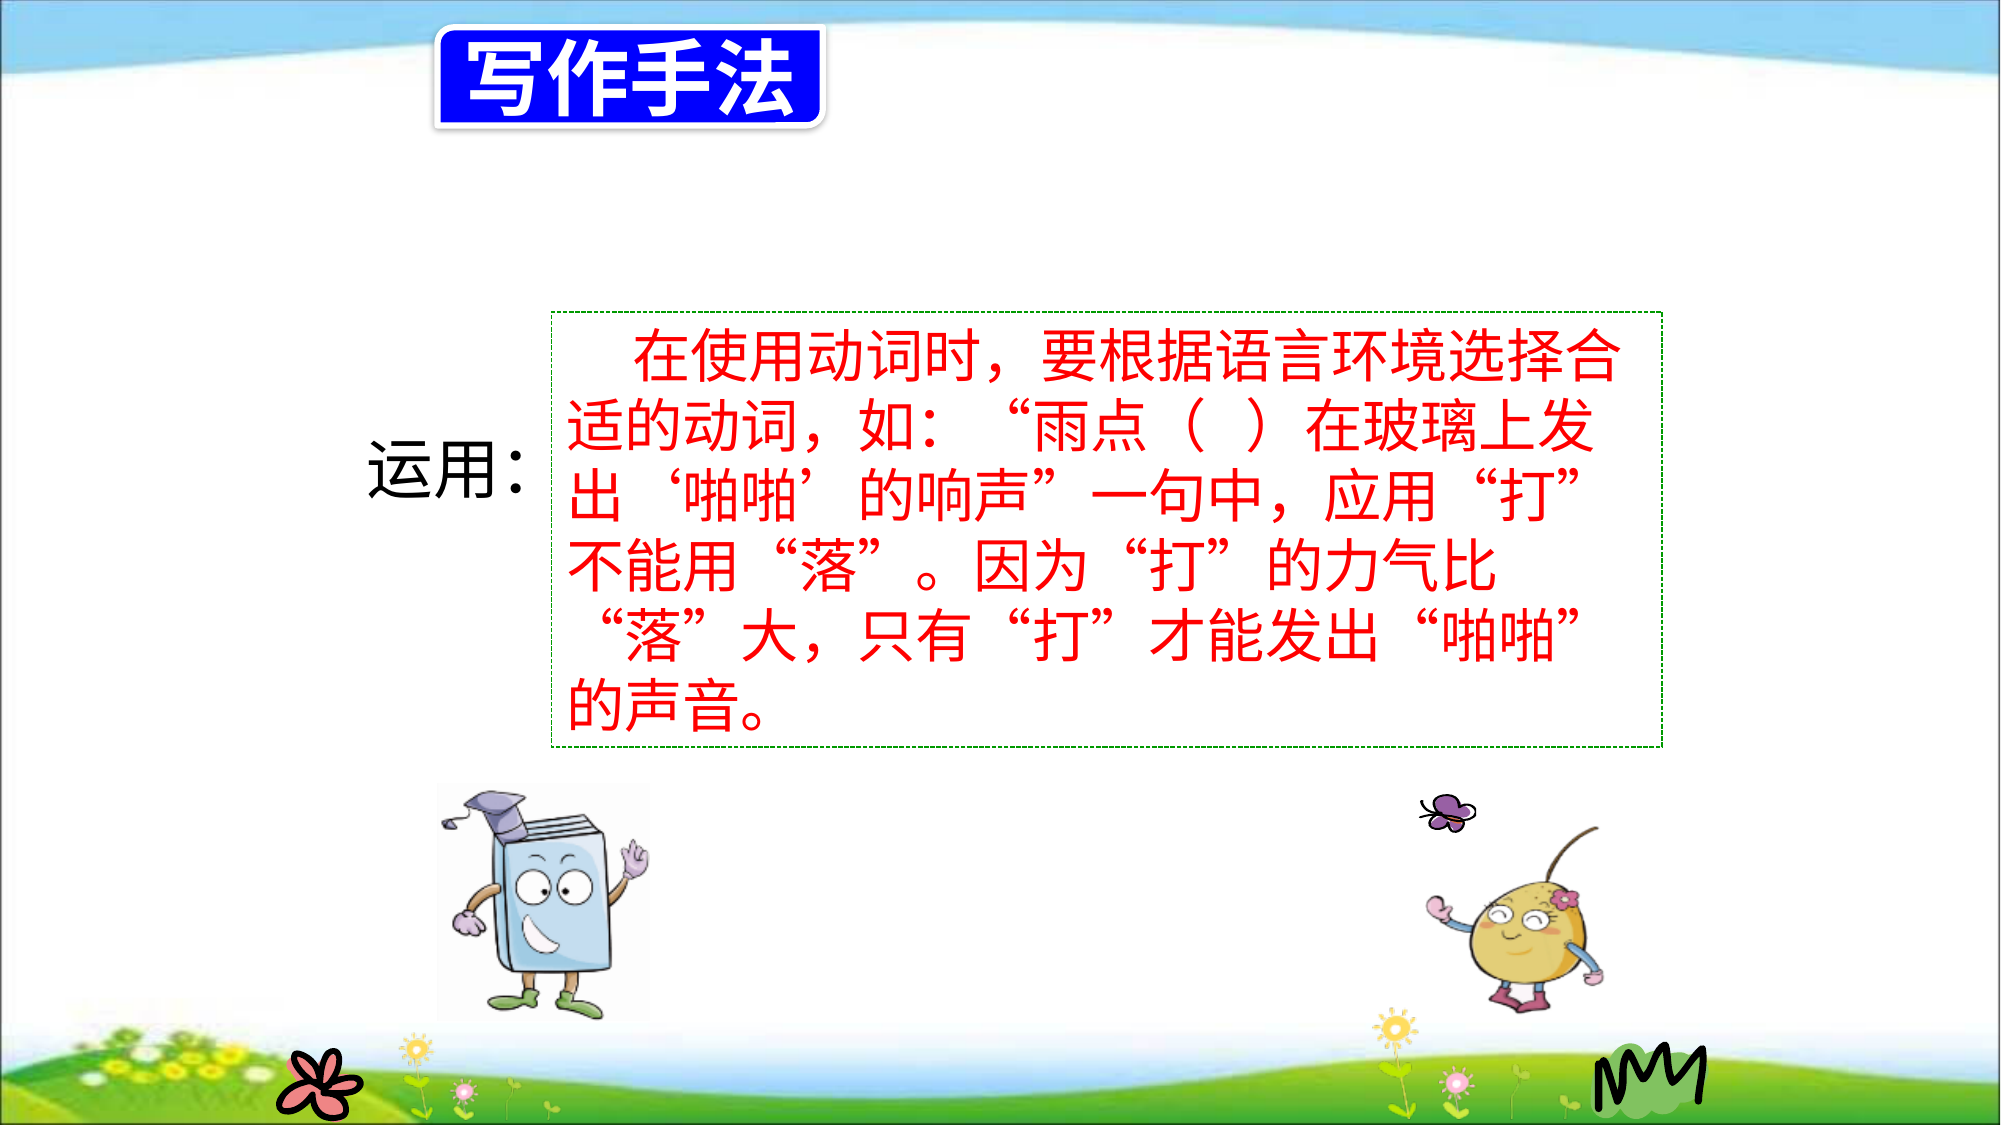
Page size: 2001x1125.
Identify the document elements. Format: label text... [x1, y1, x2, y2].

text_box 在使用动词时，要根据语言环境选择合适的动词，如：“雨点（ ）在玻璃上发出‘啪啪’的响声”一句中，应用“打”不能用“落”。因为“打”的力气比“落”大，只有“打”才能发出“啪啪”的声音。 [551, 312, 1662, 747]
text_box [1413, 793, 1608, 1019]
text_box 运用： [351, 419, 582, 515]
picture [0, 0, 2001, 1125]
text_box 写作手法 [434, 24, 826, 129]
